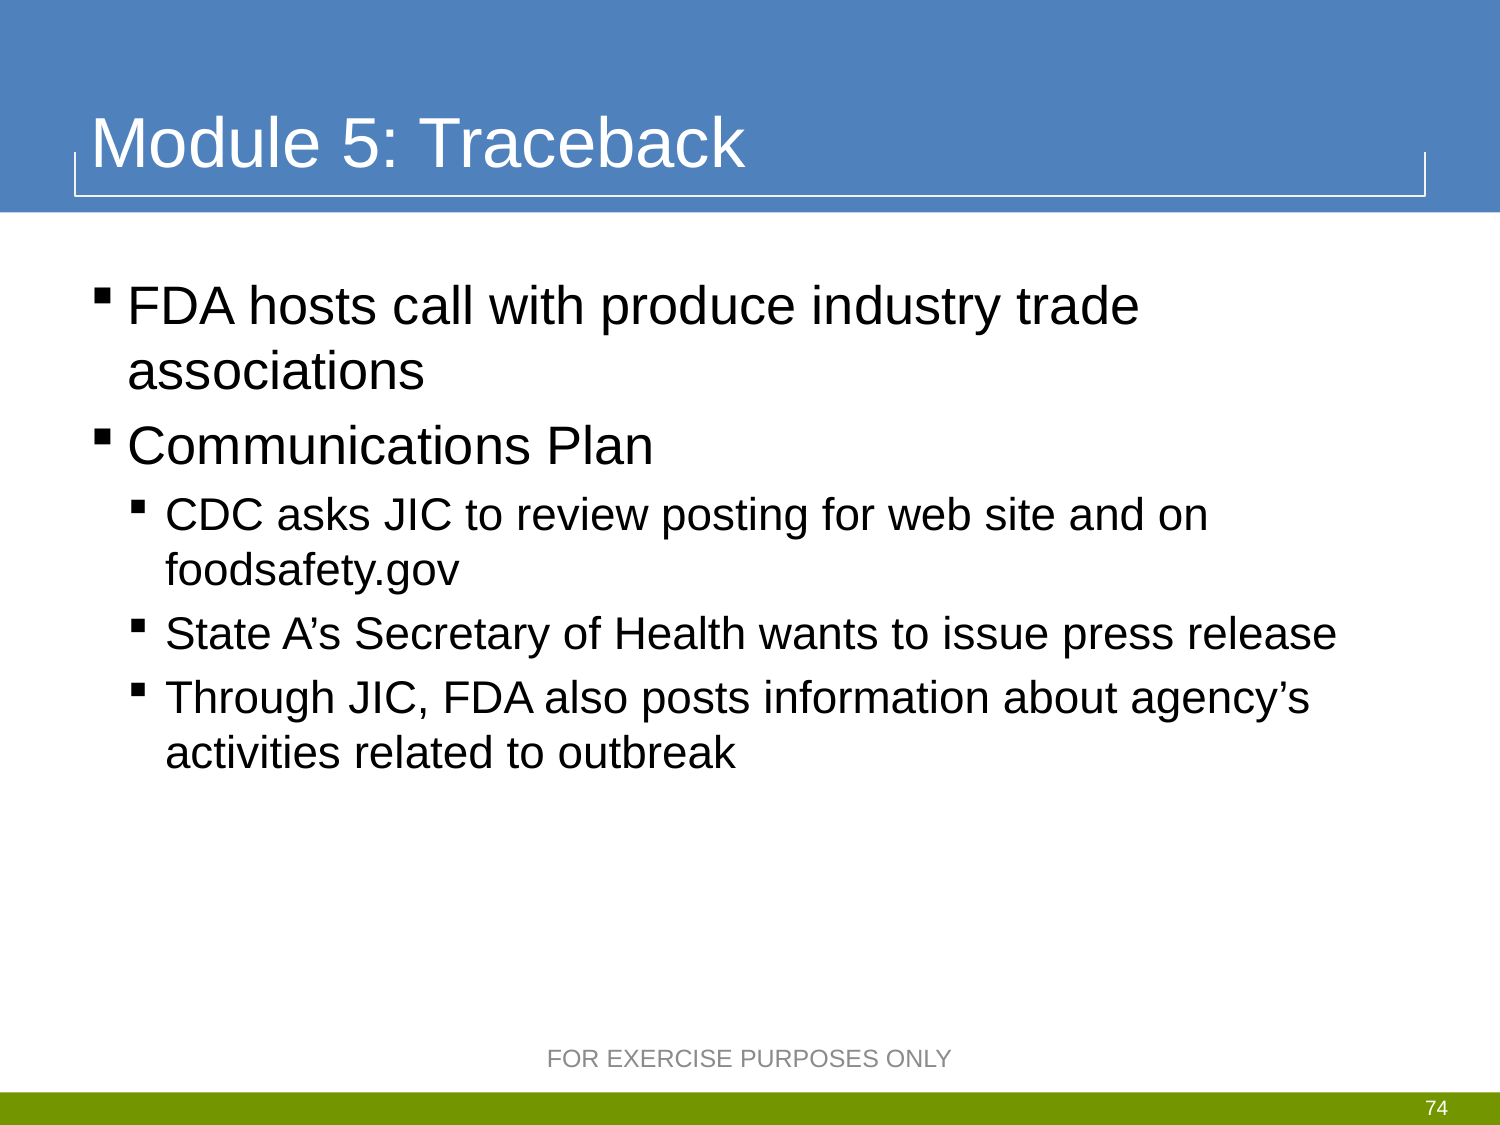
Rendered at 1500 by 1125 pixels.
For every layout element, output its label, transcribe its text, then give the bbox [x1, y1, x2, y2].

list FDA hosts call with produce industry trade associations Communications Plan CDC asks JIC to review posting for web site and on foodsafety.gov State A’s Secretary of Health wants to issue press release Through JIC, FDA also posts information about agency’s activities related to outbreak [74, 262, 1426, 1006]
footer FOR EXERCISE PURPOSES ONLY [512, 1042, 988, 1103]
title Module 5: Traceback [74, 44, 1426, 233]
